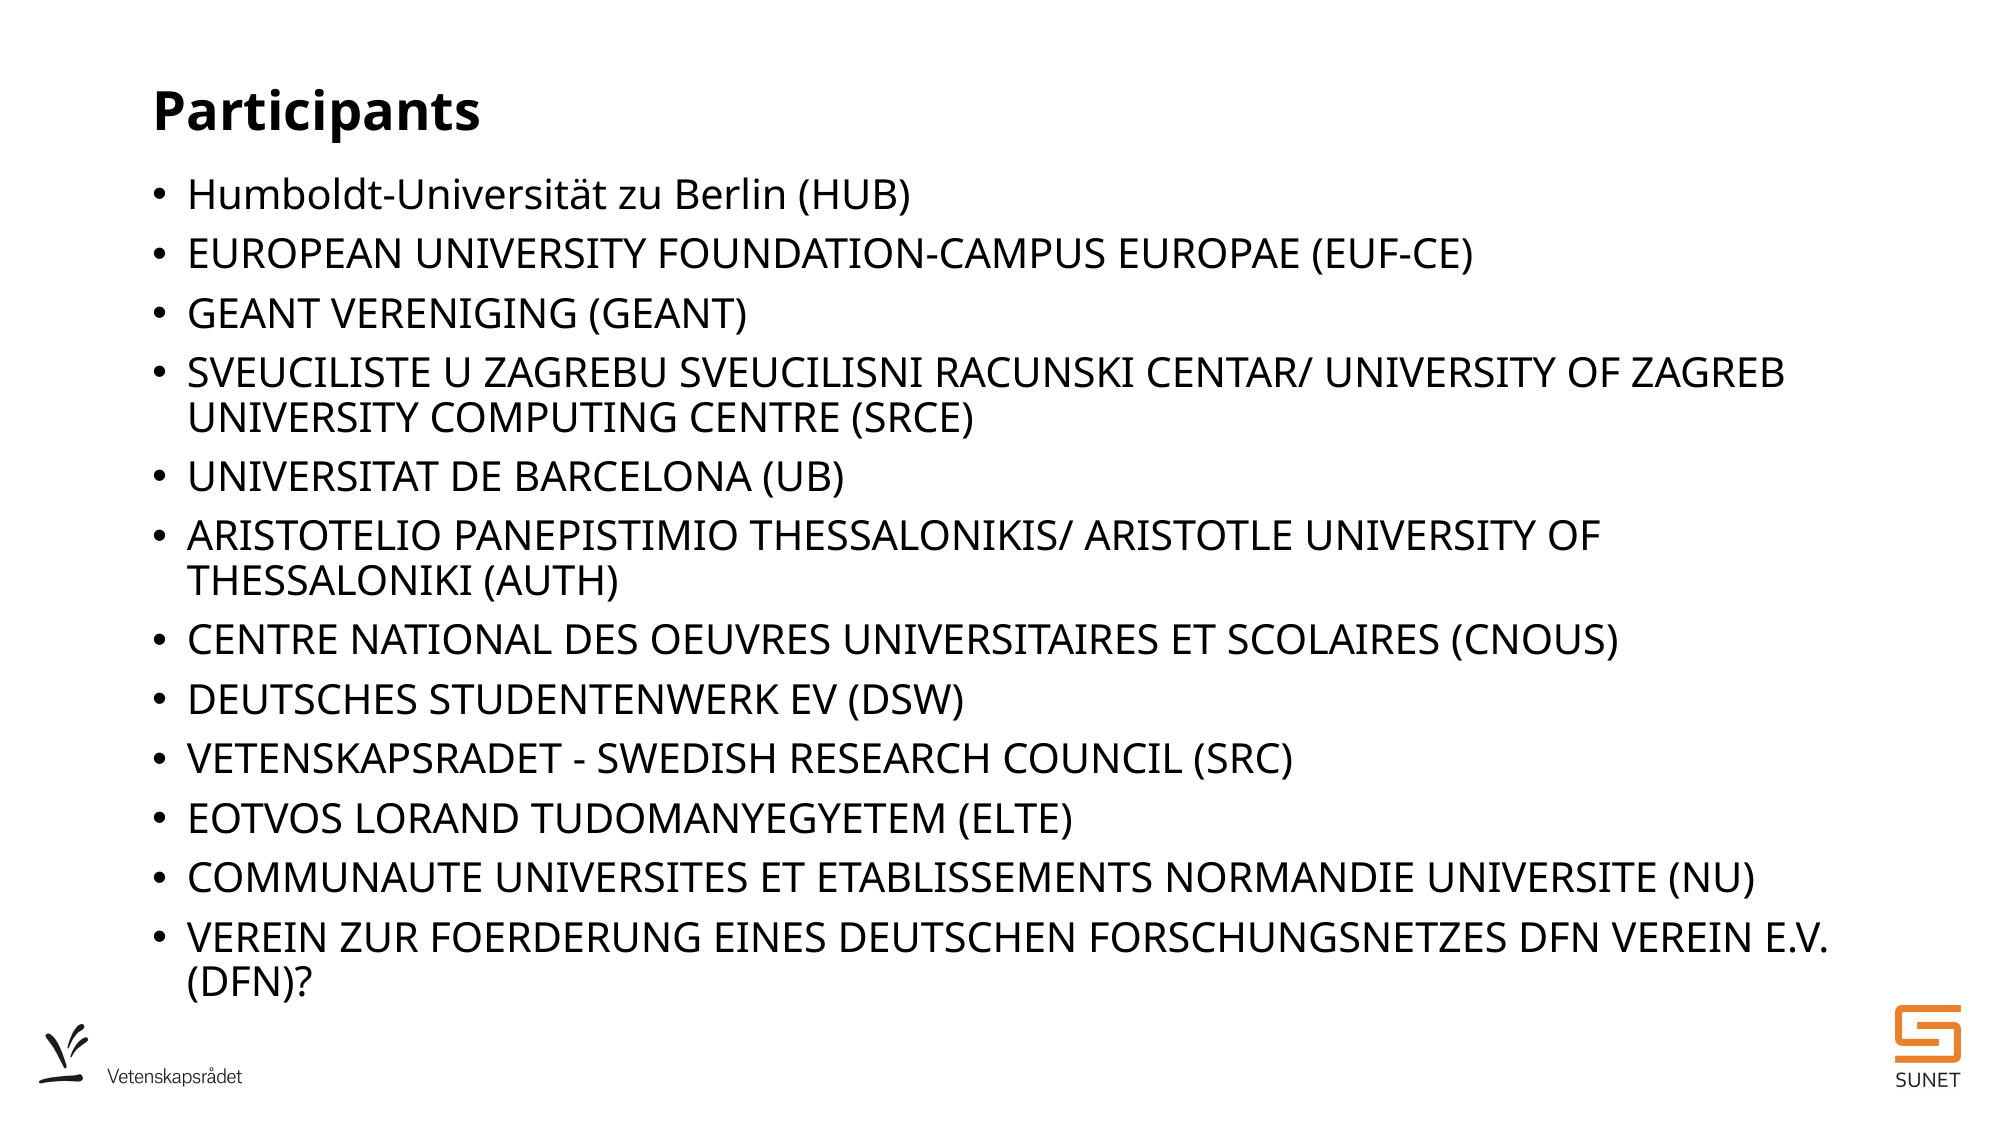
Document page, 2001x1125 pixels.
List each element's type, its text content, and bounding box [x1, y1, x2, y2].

title Participants [137, 59, 1863, 166]
picture [39, 1024, 242, 1087]
picture [1895, 1005, 1961, 1092]
list Humboldt-Universität zu Berlin (HUB) EUROPEAN UNIVERSITY FOUNDATION-CAMPUS EUROPAE (EUF-CE) GEANT VERENIGING (GEANT) SVEUCILISTE U ZAGREBU SVEUCILISNI RACUNSKI CENTAR/ UNIVERSITY OF ZAGREB UNIVERSITY COMPUTING CENTRE (SRCE) UNIVERSITAT DE BARCELONA (UB) ARISTOTELIO PANEPISTIMIO THESSALONIKIS/ ARISTOTLE UNIVERSITY OF THESSALONIKI (AUTH) CENTRE NATIONAL DES OEUVRES UNIVERSITAIRES ET SCOLAIRES (CNOUS) DEUTSCHES STUDENTENWERK EV (DSW) VETENSKAPSRADET - SWEDISH RESEARCH COUNCIL (SRC) EOTVOS LORAND TUDOMANYEGYETEM (ELTE) COMMUNAUTE UNIVERSITES ET ETABLISSEMENTS NORMANDIE UNIVERSITE (NU) VEREIN ZUR FOERDERUNG EINES DEUTSCHEN FORSCHUNGSNETZES DFN VEREIN E.V. (DFN)? [137, 166, 1863, 1014]
